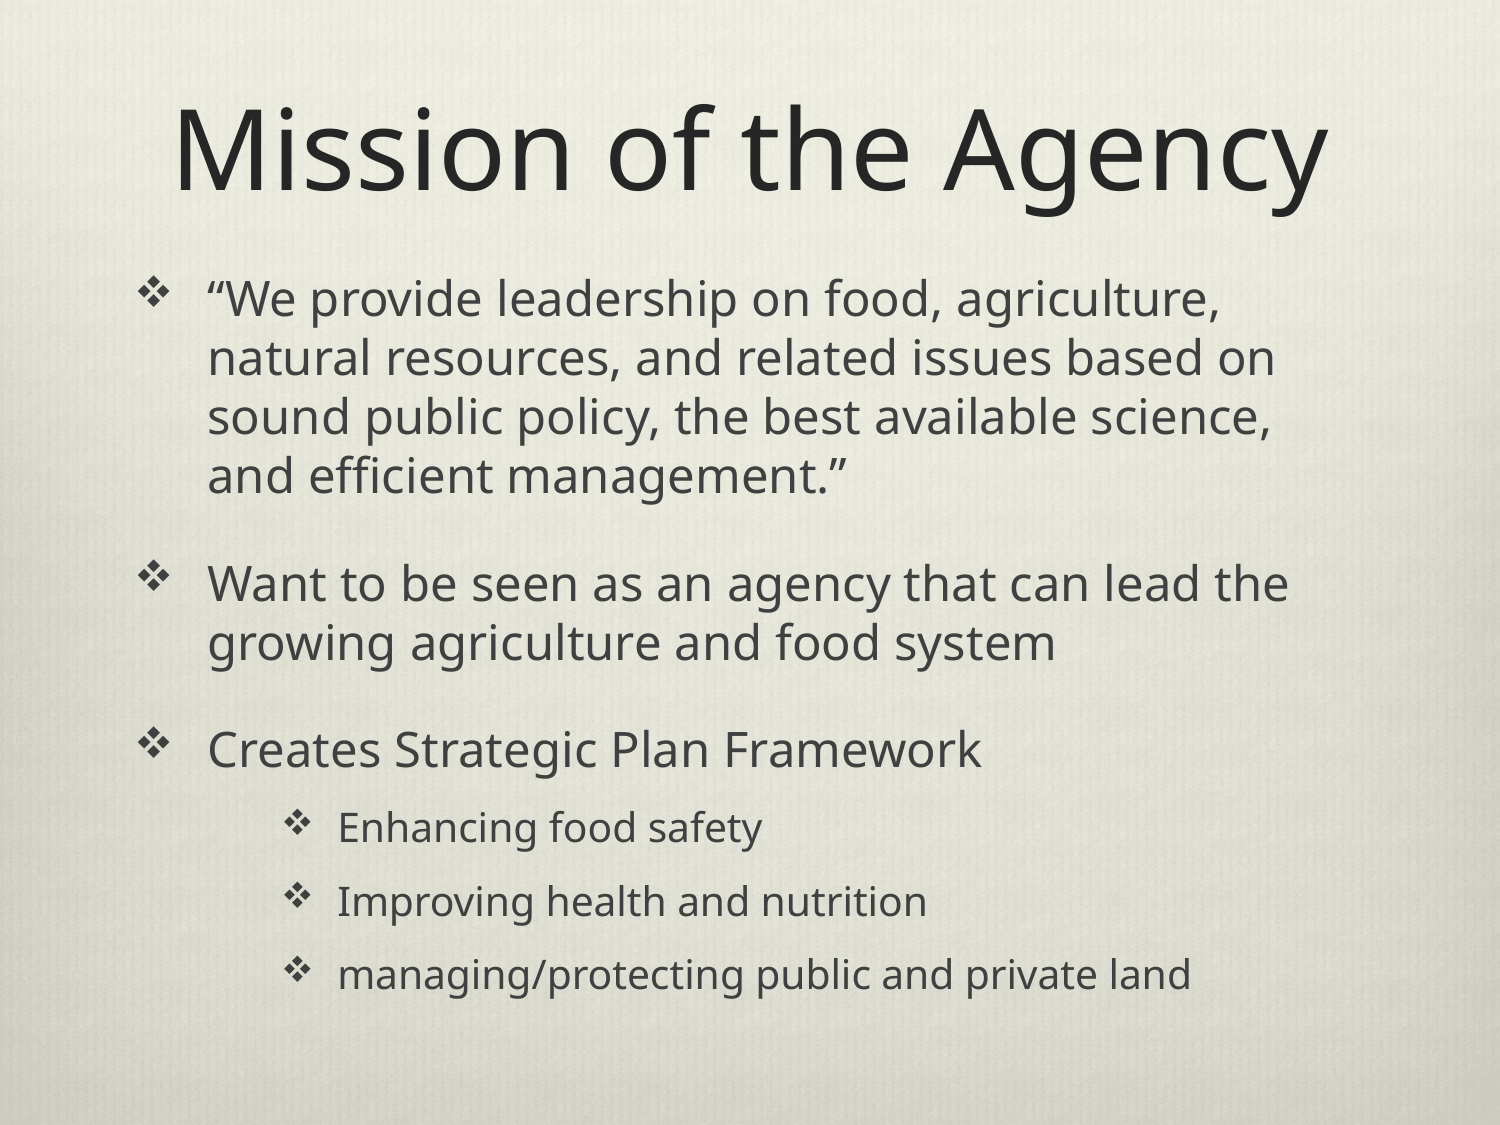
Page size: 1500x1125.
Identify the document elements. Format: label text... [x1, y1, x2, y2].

title Mission of the Agency [119, 51, 1381, 240]
list “We provide leadership on food, agriculture, natural resources, and related issues based on sound public policy, the best available science, and efficient management.” Want to be seen as an agency that can lead the growing agriculture and food system Creates Strategic Plan Framework Enhancing food safety Improving health and nutrition managing/protecting public and private land [119, 260, 1381, 1011]
